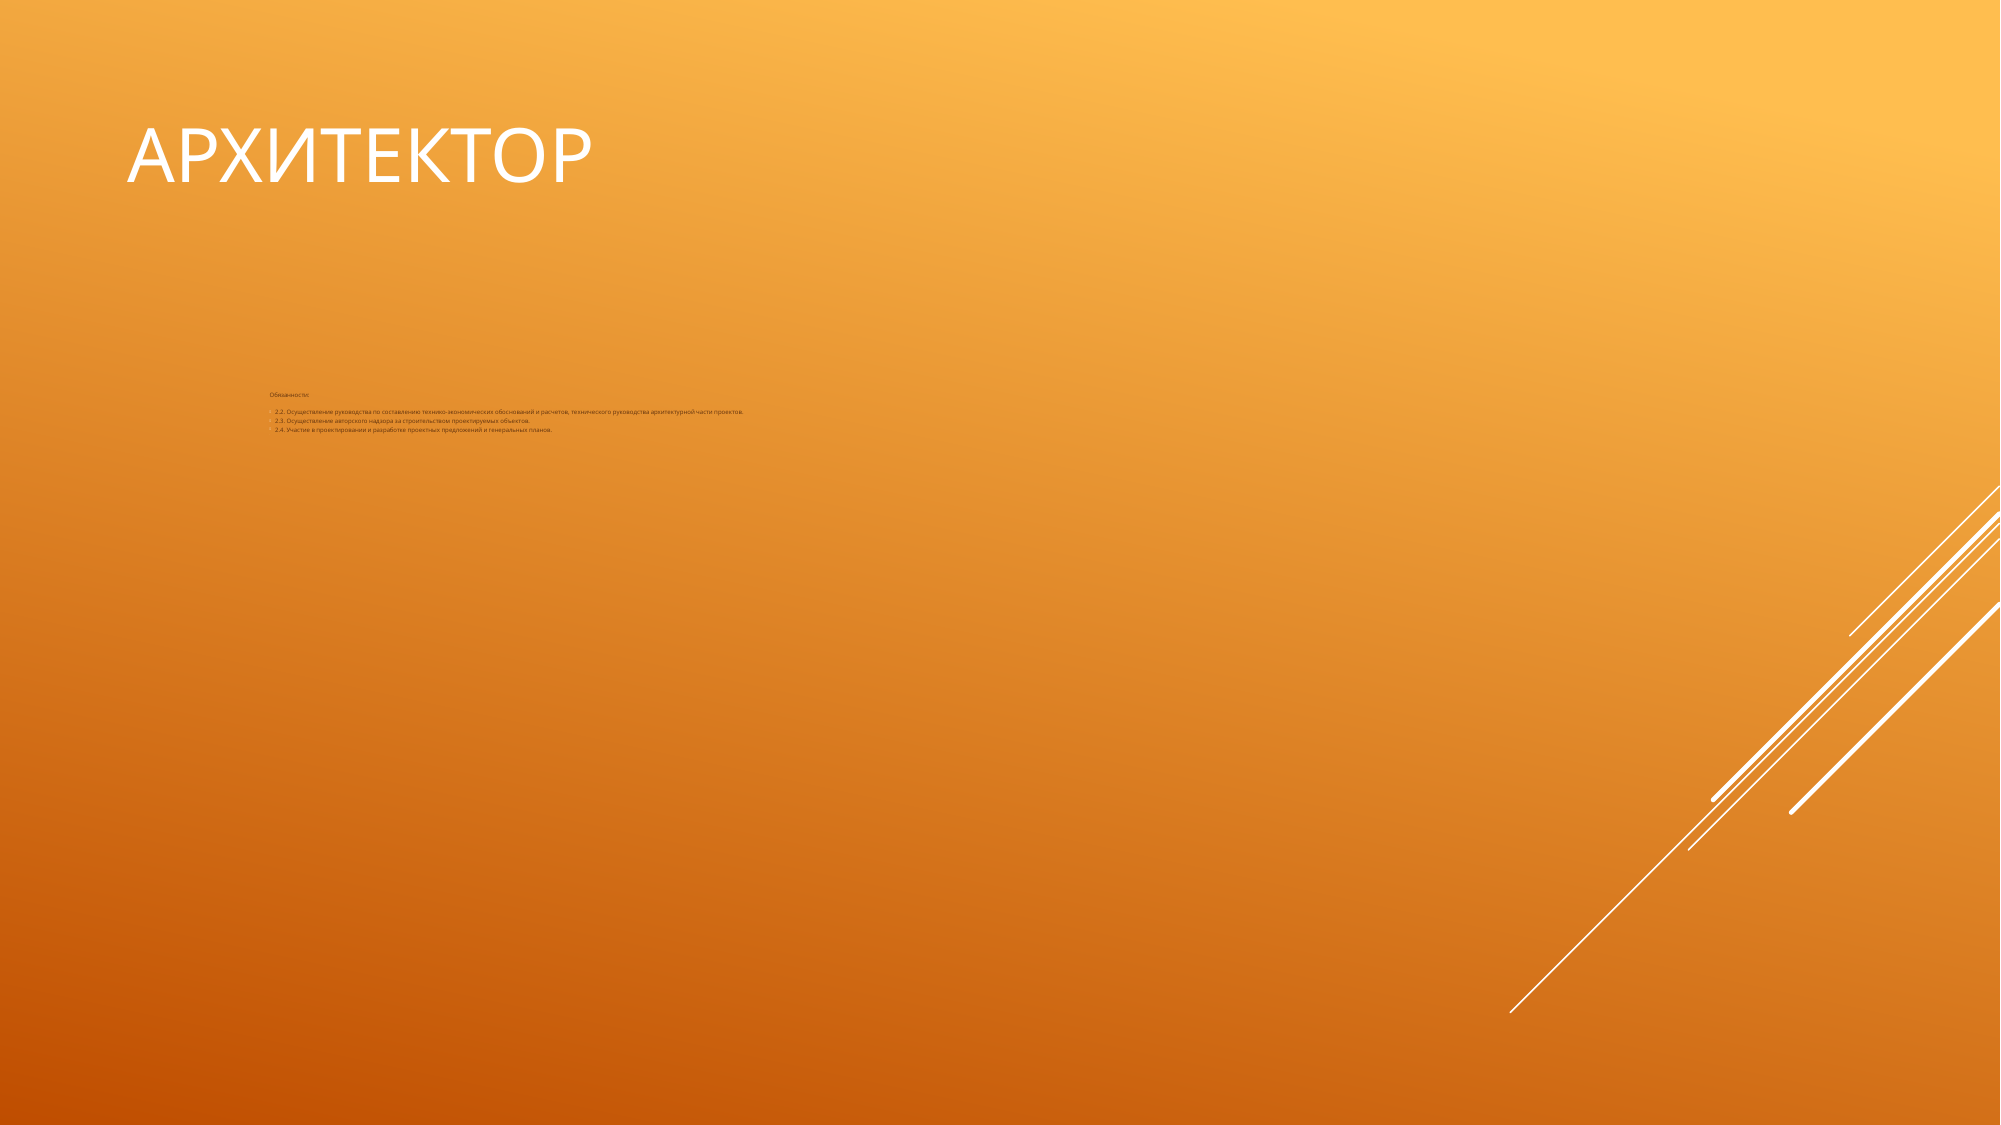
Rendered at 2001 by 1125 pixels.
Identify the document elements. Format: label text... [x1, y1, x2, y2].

list Обязанности: 2.2. Осуществление руководства по составлению технико-экономических обоснований и расчетов, технического руководства архитектурной части проектов. 2.3. Осуществление авторского надзора за строительством проектируемых объектов. 2.4. Участие в проектировании и разработке проектных предложений и генеральных планов. [254, 318, 1688, 460]
title Архитектор [112, 29, 1513, 277]
